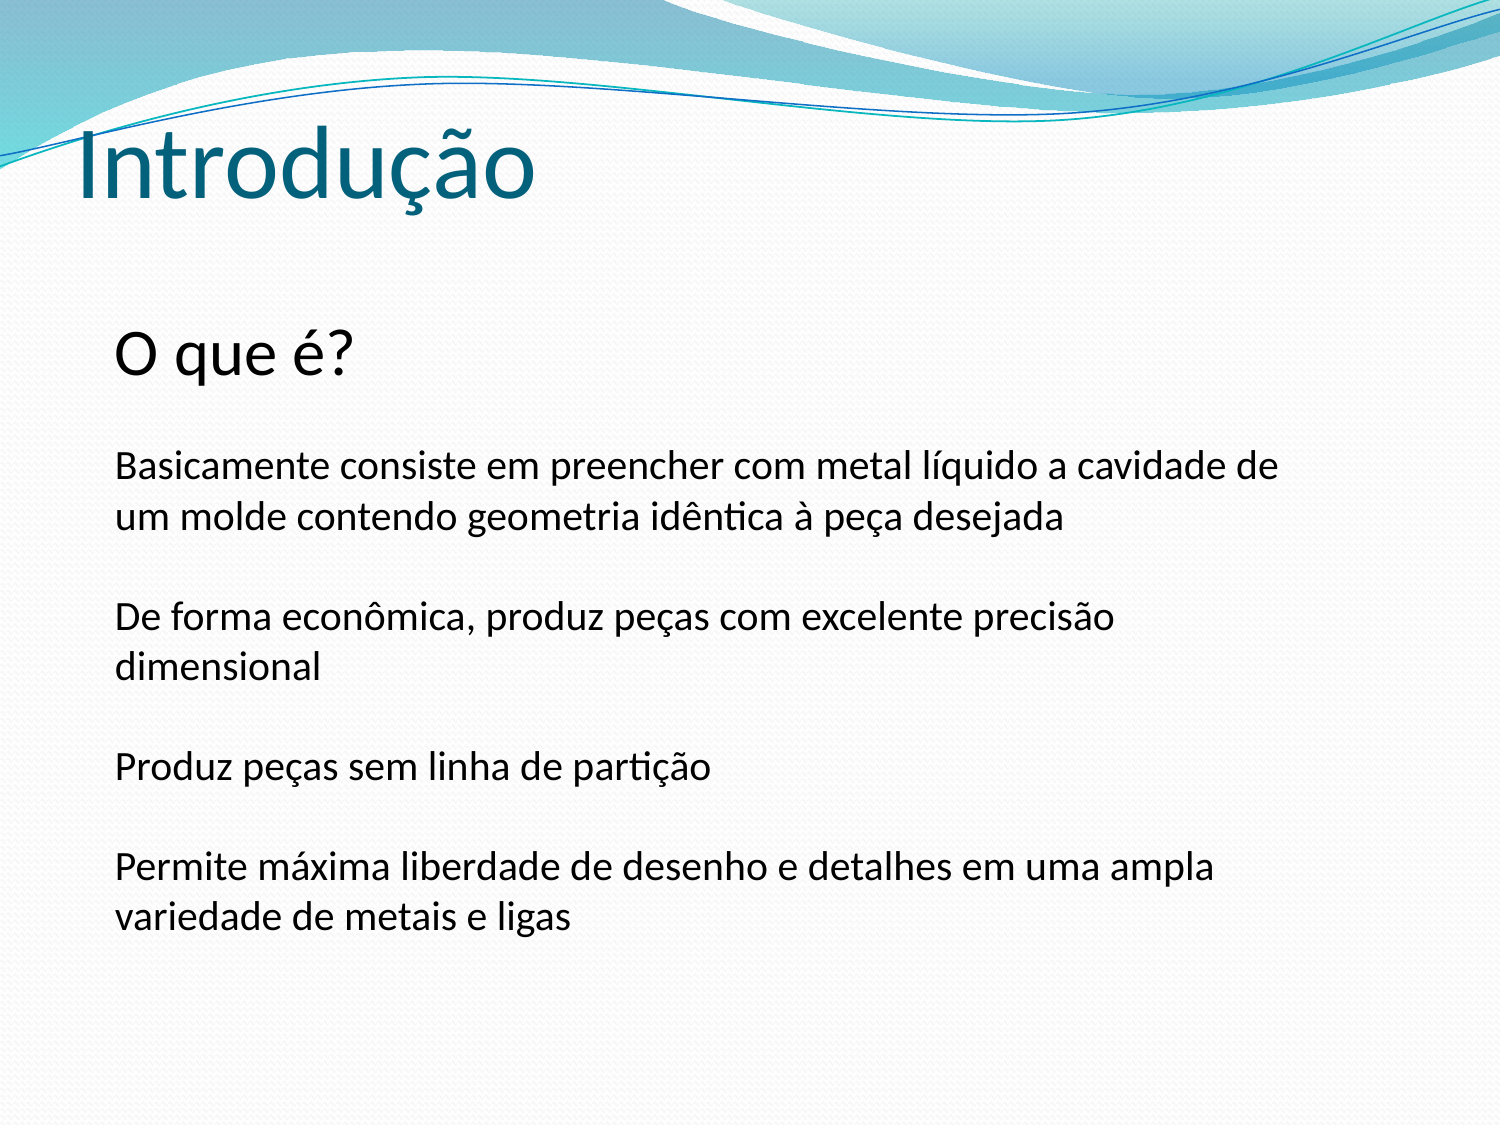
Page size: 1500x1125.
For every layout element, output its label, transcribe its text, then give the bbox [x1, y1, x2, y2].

text_box O que é? Basicamente consiste em preencher com metal líquido a cavidade de um molde contendo geometria idêntica à peça desejada De forma econômica, produz peças com excelente precisão dimensional Produz peças sem linha de partição Permite máxima liberdade de desenho e detalhes em uma ampla variedade de metais e ligas [100, 301, 1317, 946]
title Introdução [75, 32, 1425, 220]
